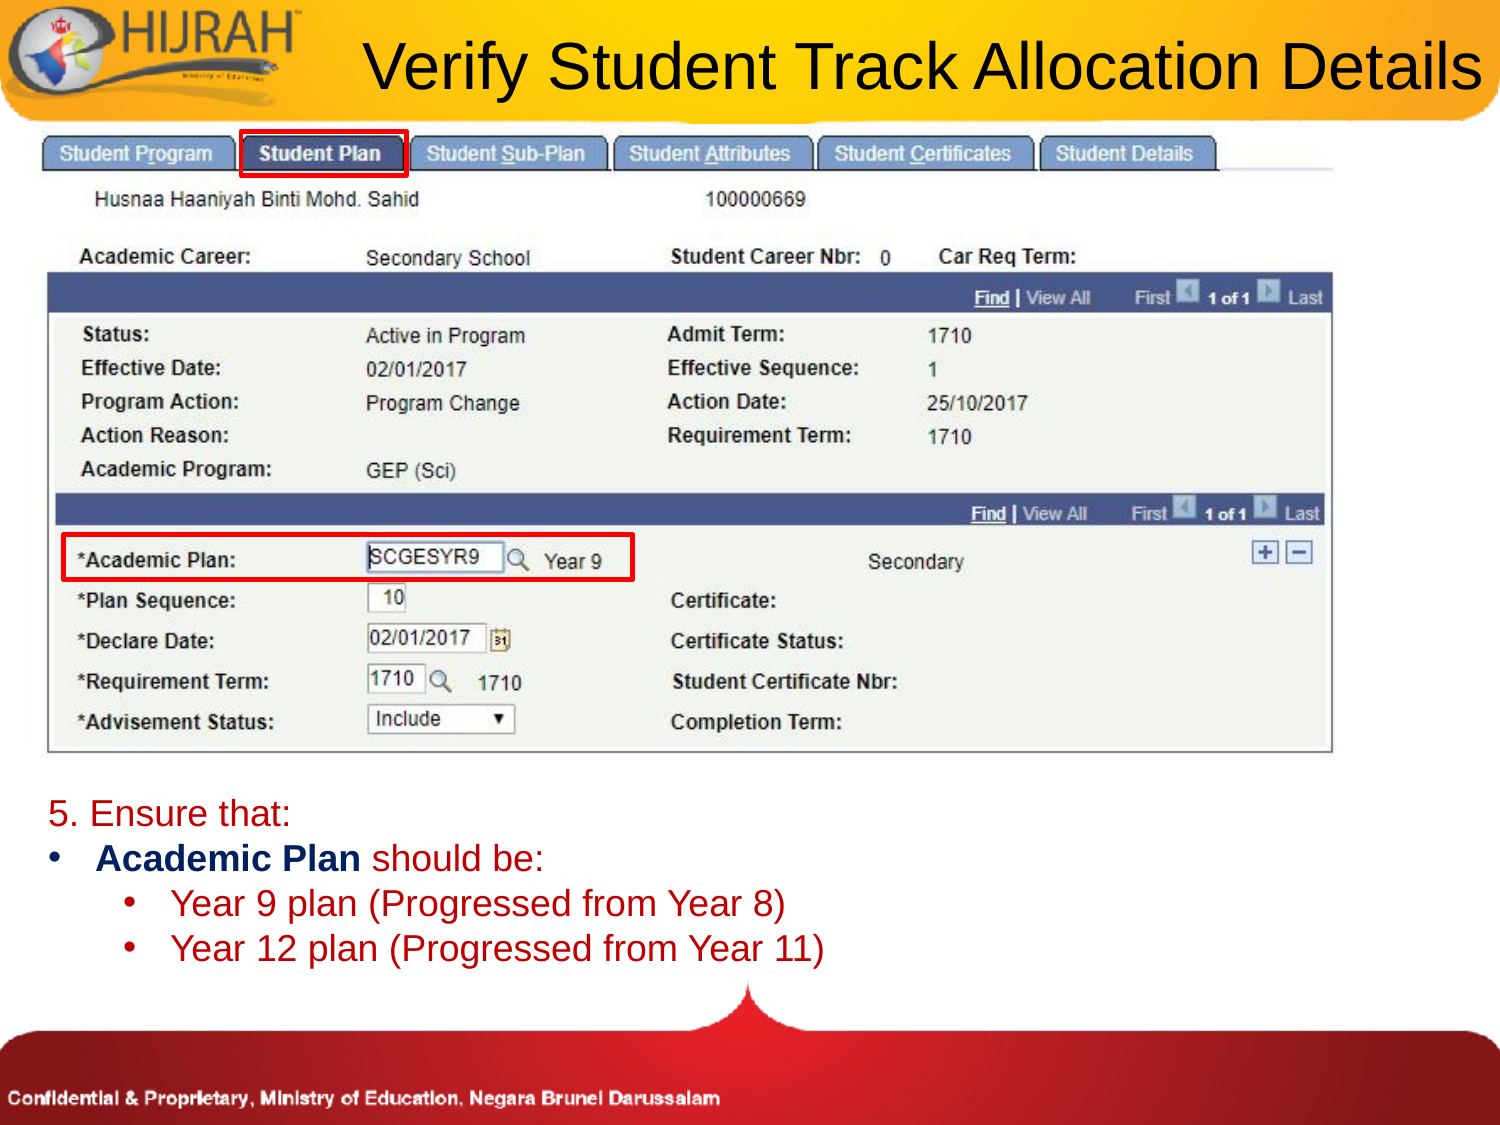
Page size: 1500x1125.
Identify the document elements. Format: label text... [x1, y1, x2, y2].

text_box 5. Ensure that: Academic Plan should be: Year 9 plan (Progressed from Year 8) Year 12 plan (Progressed from Year 11) [33, 781, 895, 987]
title Verify Student Track Allocation Details [324, 0, 1500, 126]
picture [0, 0, 1500, 1125]
